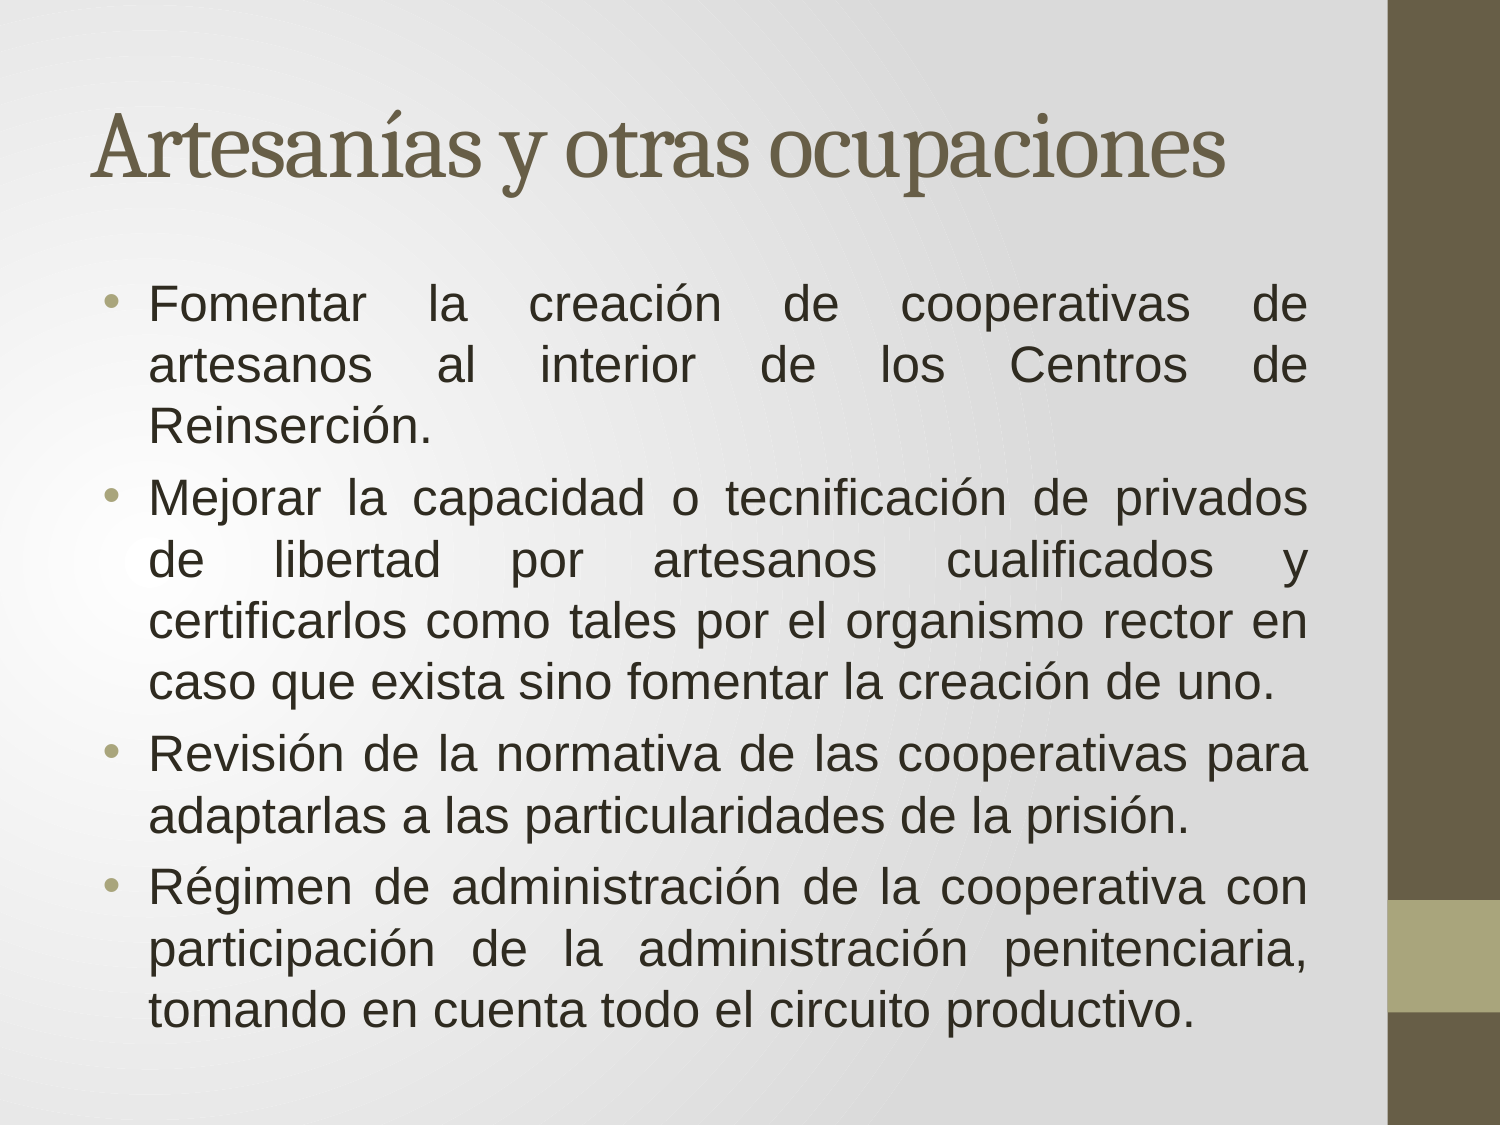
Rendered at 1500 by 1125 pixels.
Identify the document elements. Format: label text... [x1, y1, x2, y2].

list Fomentar la creación de cooperativas de artesanos al interior de los Centros de Reinserción. Mejorar la capacidad o tecnificación de privados de libertad por artesanos cualificados y certificarlos como tales por el organismo rector en caso que exista sino fomentar la creación de uno. Revisión de la normativa de las cooperativas para adaptarlas a las particularidades de la prisión. Régimen de administración de la cooperativa con participación de la administración penitenciaria, tomando en cuenta todo el circuito productivo. [75, 262, 1325, 1050]
title Artesanías y otras ocupaciones [75, 45, 1325, 233]
